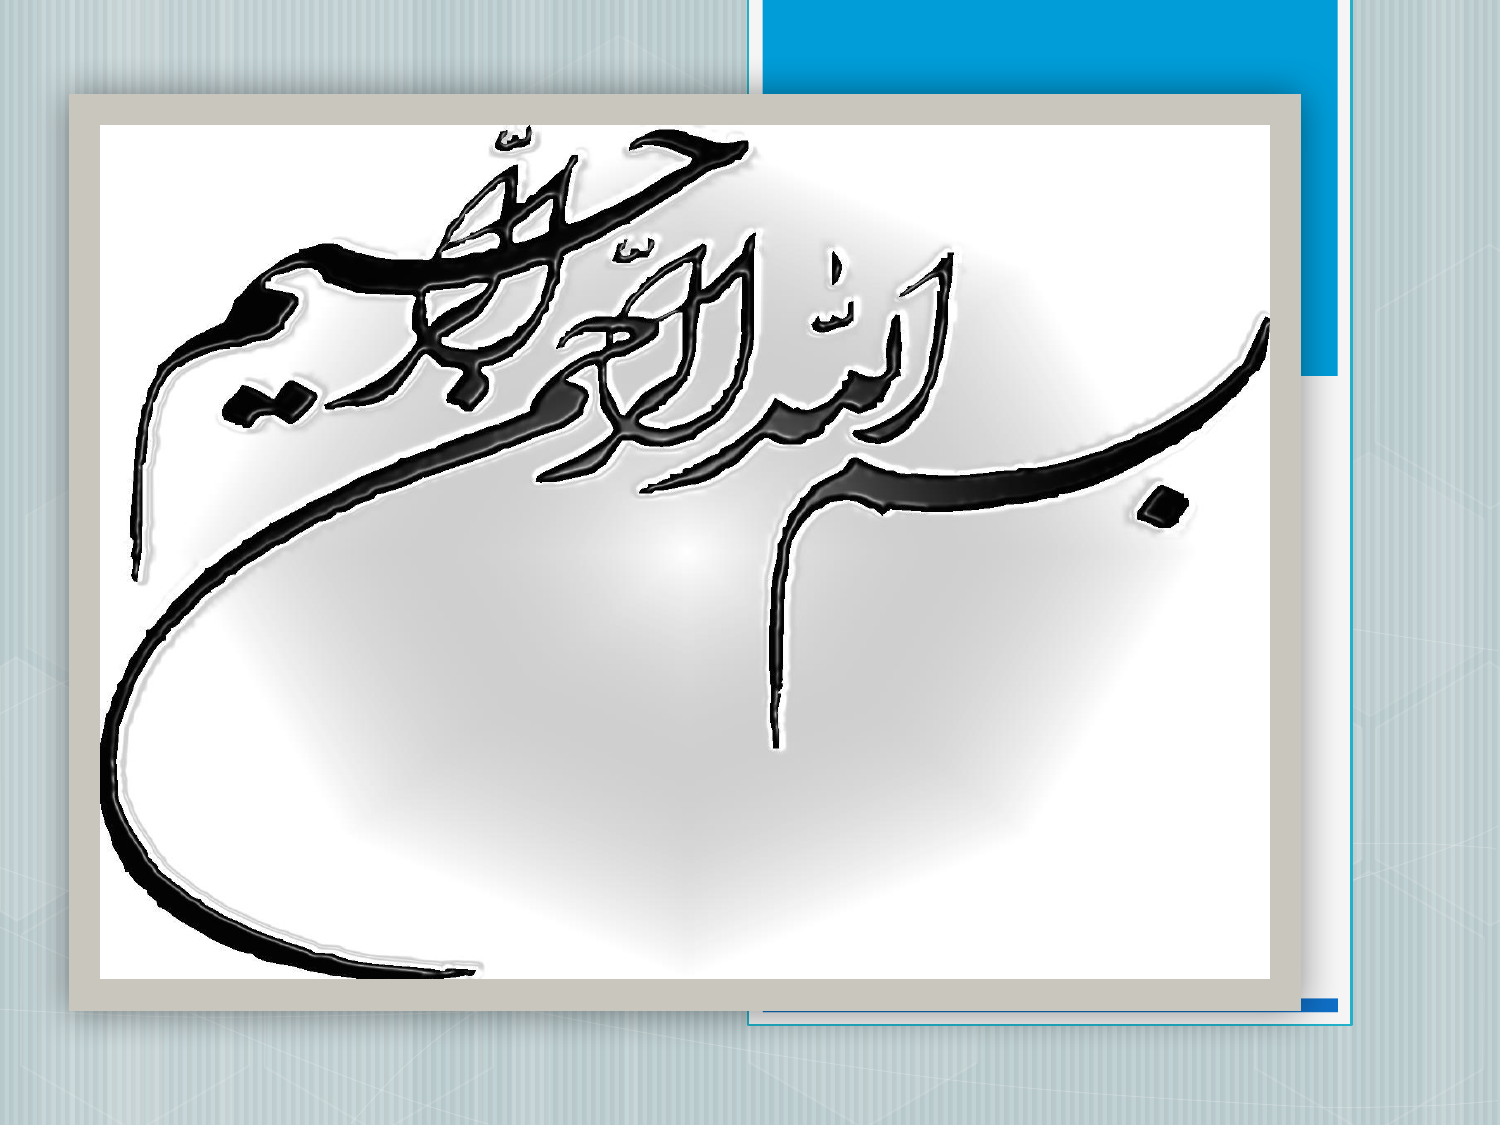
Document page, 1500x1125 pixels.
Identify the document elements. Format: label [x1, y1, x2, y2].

picture [100, 125, 1270, 980]
